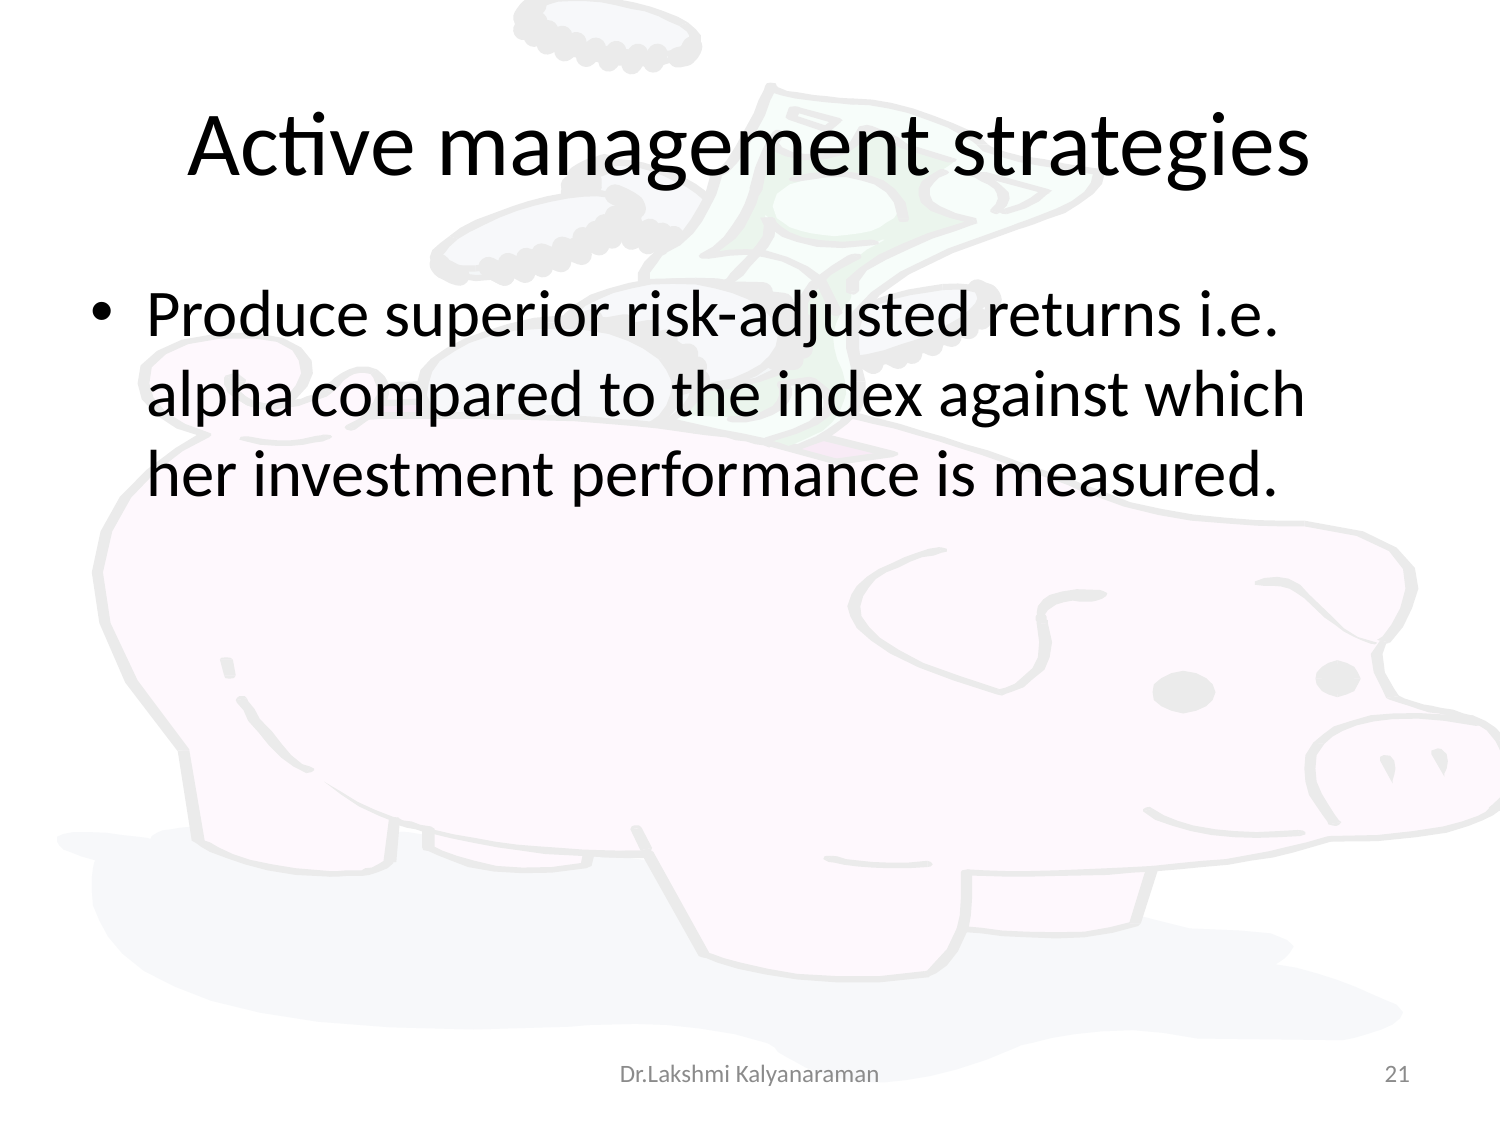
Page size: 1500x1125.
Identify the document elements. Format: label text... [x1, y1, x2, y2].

list Produce superior risk-adjusted returns i.e. alpha compared to the index against which her investment performance is measured. [75, 262, 1425, 1005]
footer Dr.Lakshmi Kalyanaraman [512, 1042, 988, 1103]
slide_number 21 [1074, 1042, 1425, 1103]
title Active management strategies [75, 45, 1425, 233]
